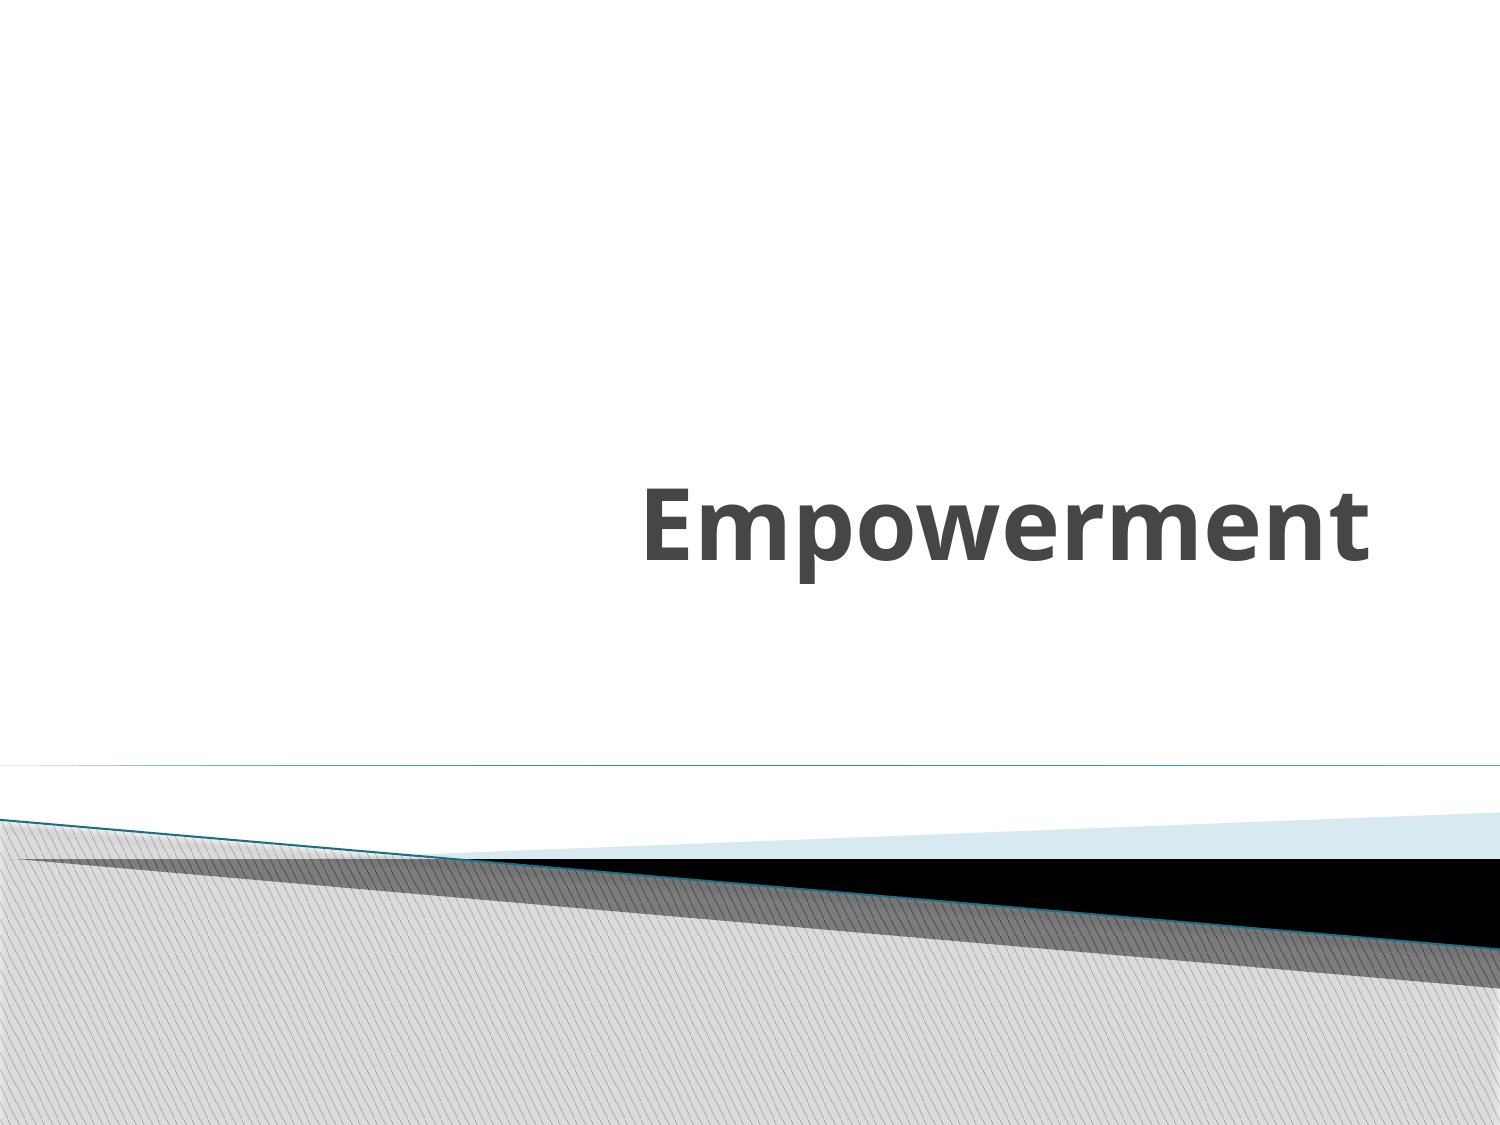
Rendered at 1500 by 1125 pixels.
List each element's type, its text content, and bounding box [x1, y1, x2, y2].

title Empowerment [112, 287, 1388, 588]
picture [5, 859, 1500, 989]
